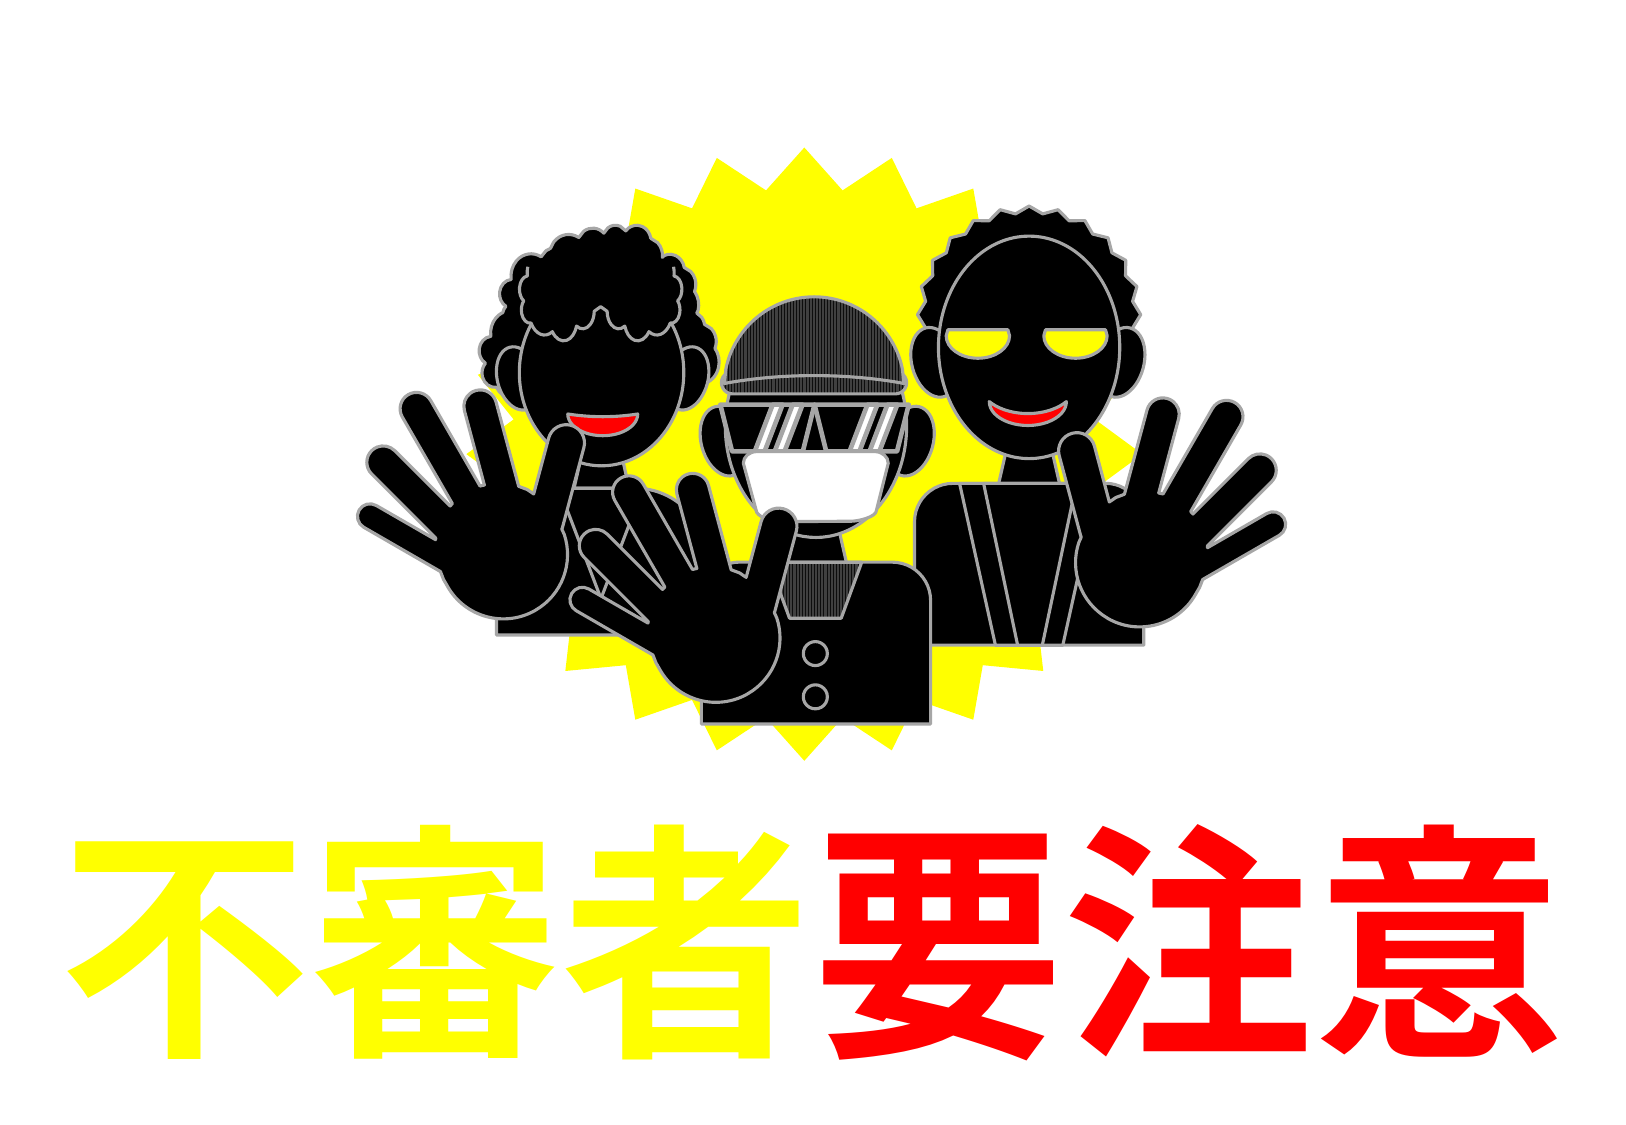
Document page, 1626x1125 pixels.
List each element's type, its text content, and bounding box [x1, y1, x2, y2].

text_box 不審者要注意 [0, 779, 1625, 1095]
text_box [362, 147, 1281, 762]
